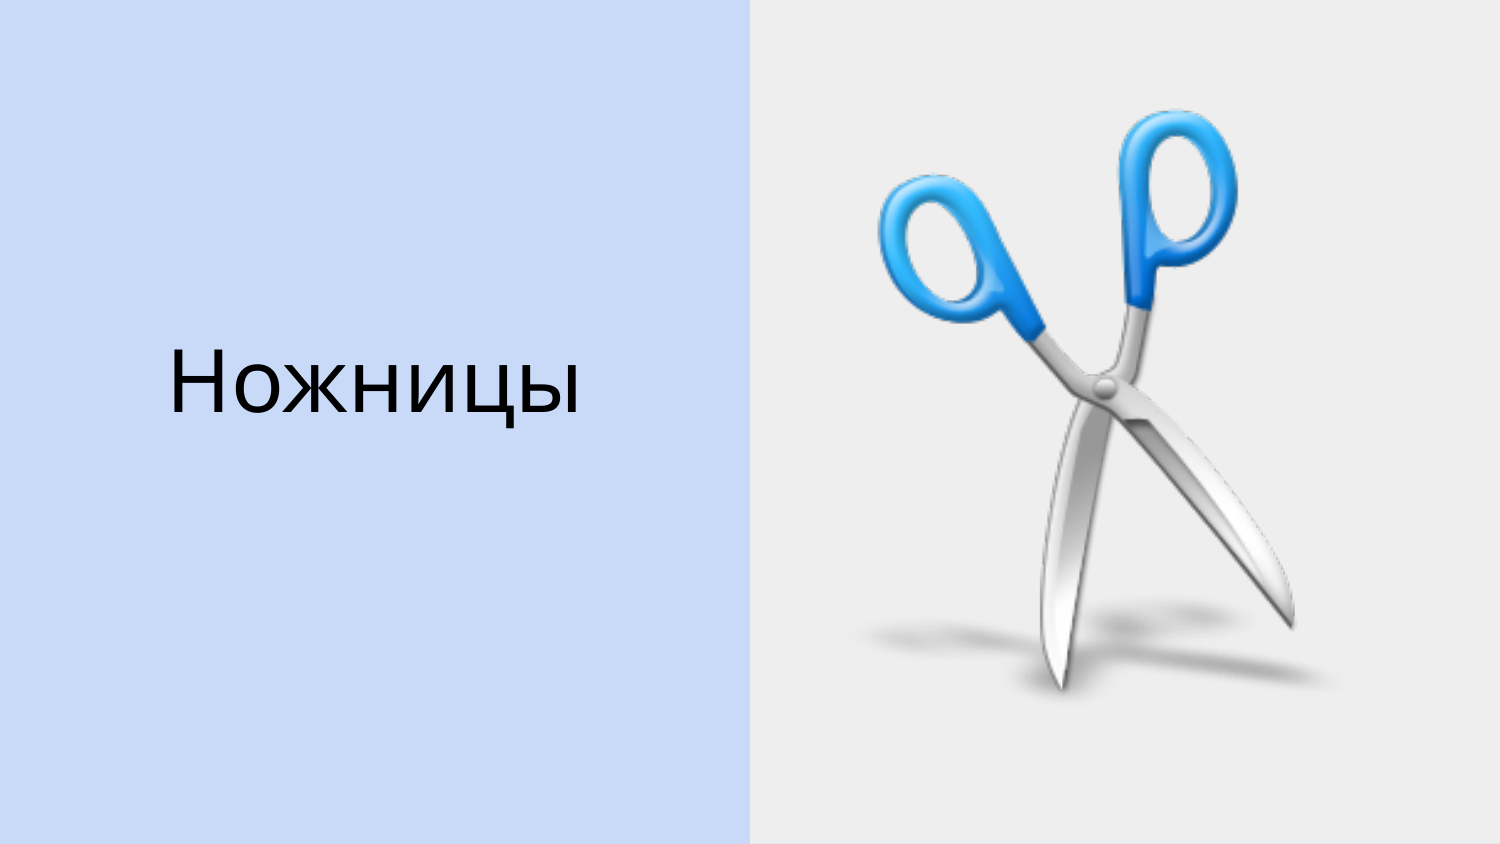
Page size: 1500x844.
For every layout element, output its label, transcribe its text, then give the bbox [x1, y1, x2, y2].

picture [809, 95, 1440, 726]
title Ножницы [43, 202, 708, 446]
